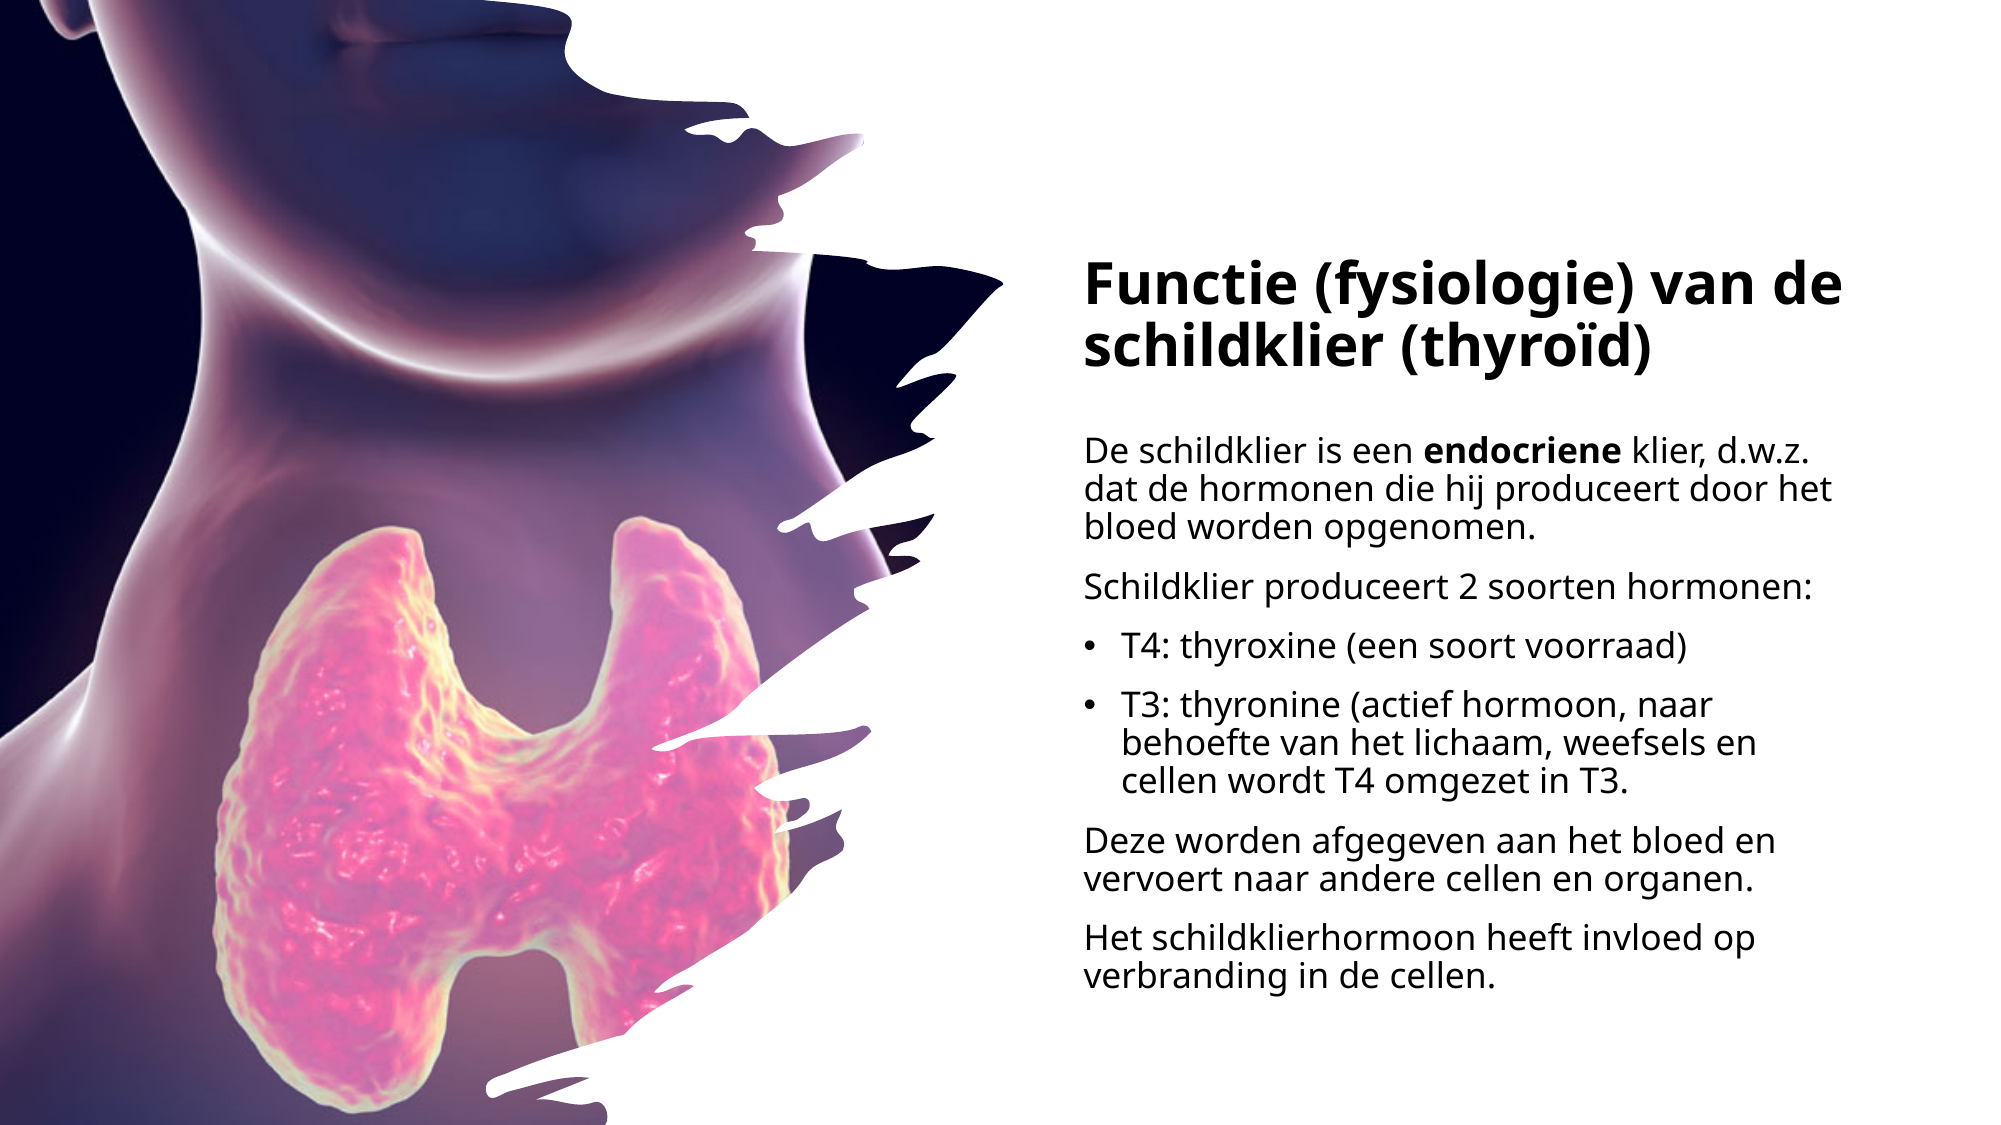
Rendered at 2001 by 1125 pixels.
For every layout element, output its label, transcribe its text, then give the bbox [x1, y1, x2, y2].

title Functie (fysiologie) van de schildklier (thyroïd) [1068, 168, 1863, 425]
list De schildklier is een endocriene klier, d.w.z. dat de hormonen die hij produceert door het bloed worden opgenomen. Schildklier produceert 2 soorten hormonen: T4: thyroxine (een soort voorraad) T3: thyronine (actief hormoon, naar behoefte van het lichaam, weefsels en cellen wordt T4 omgezet in T3. Deze worden afgegeven aan het bloed en vervoert naar andere cellen en organen. Het schildklierhormoon heeft invloed op verbranding in de cellen. [1068, 425, 1863, 1056]
picture [0, 0, 1004, 1125]
text_box [1004, 0, 2000, 1125]
